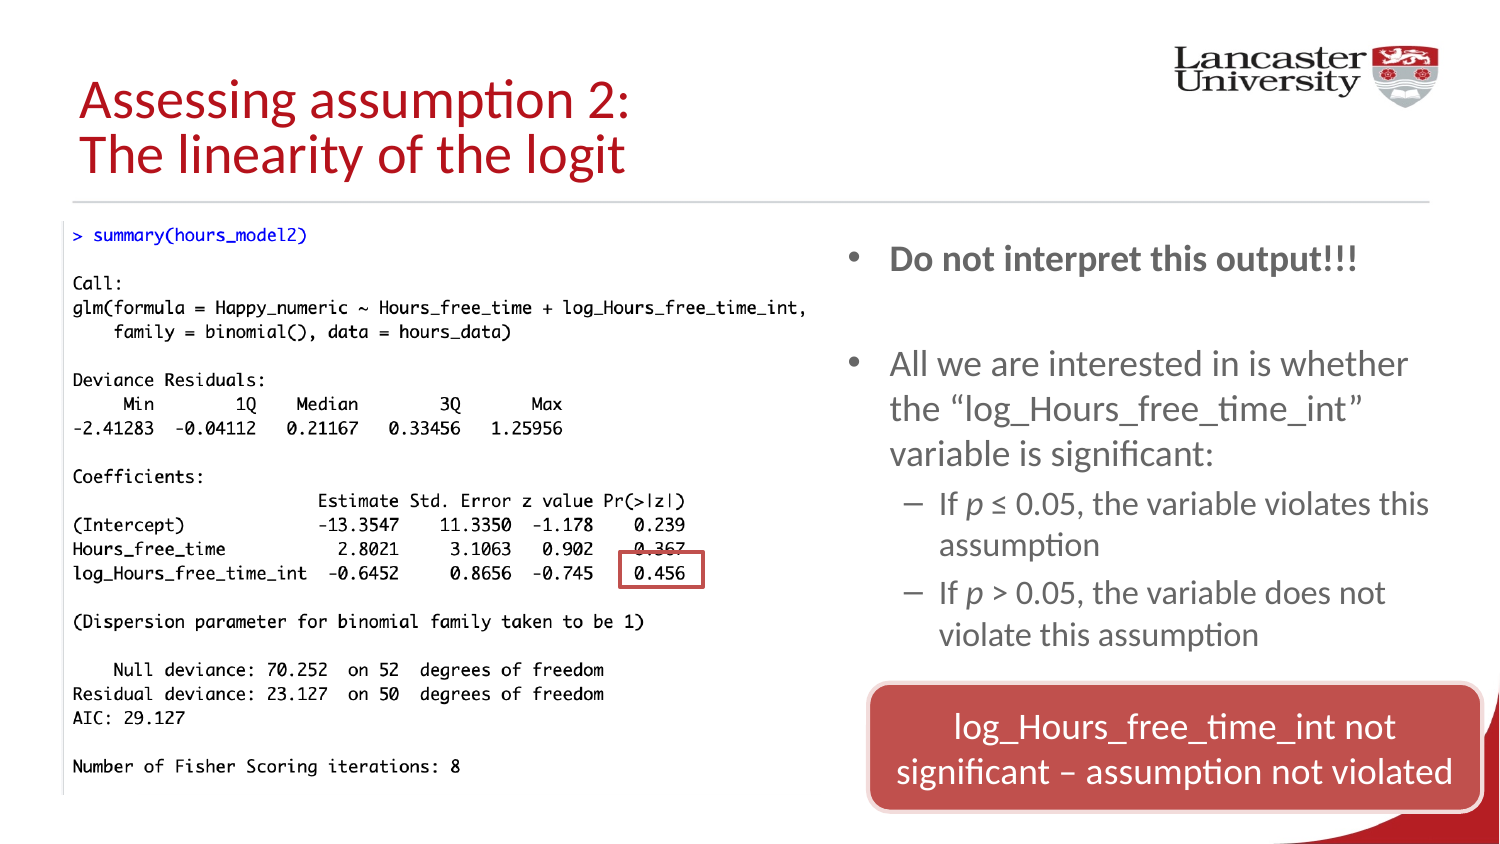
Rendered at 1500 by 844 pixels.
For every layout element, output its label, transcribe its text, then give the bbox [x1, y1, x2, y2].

title Assessing assumption 2: The linearity of the logit [64, 67, 1069, 210]
picture [0, 0, 1500, 844]
text_box log_Hours_free_time_int not significant – assumption not violated [865, 680, 1485, 814]
list Do not interpret this output!!! All we are interested in is whether the “log_Hours_free_time_int” variable is significant: If p ≤ 0.05, the variable violates this assumption If p > 0.05, the variable does not violate this assumption [832, 226, 1447, 812]
